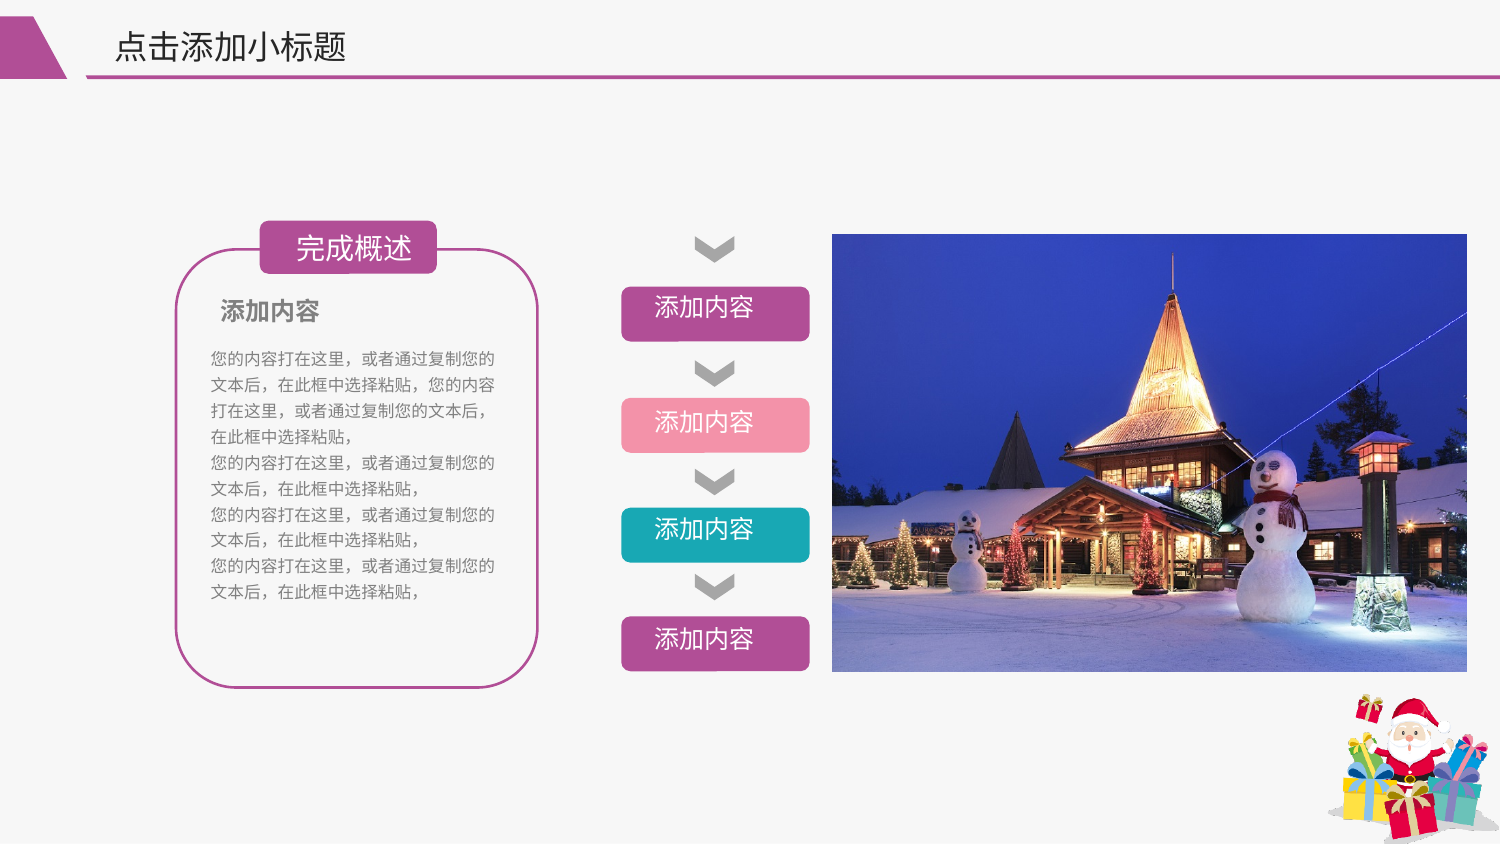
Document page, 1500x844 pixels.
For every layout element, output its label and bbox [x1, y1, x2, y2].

text_box [621, 616, 810, 672]
text_box [621, 397, 810, 453]
picture [832, 234, 1467, 672]
text_box [621, 286, 810, 342]
text_box [0, 0, 1500, 844]
text_box [621, 507, 810, 563]
text_box [259, 220, 467, 274]
